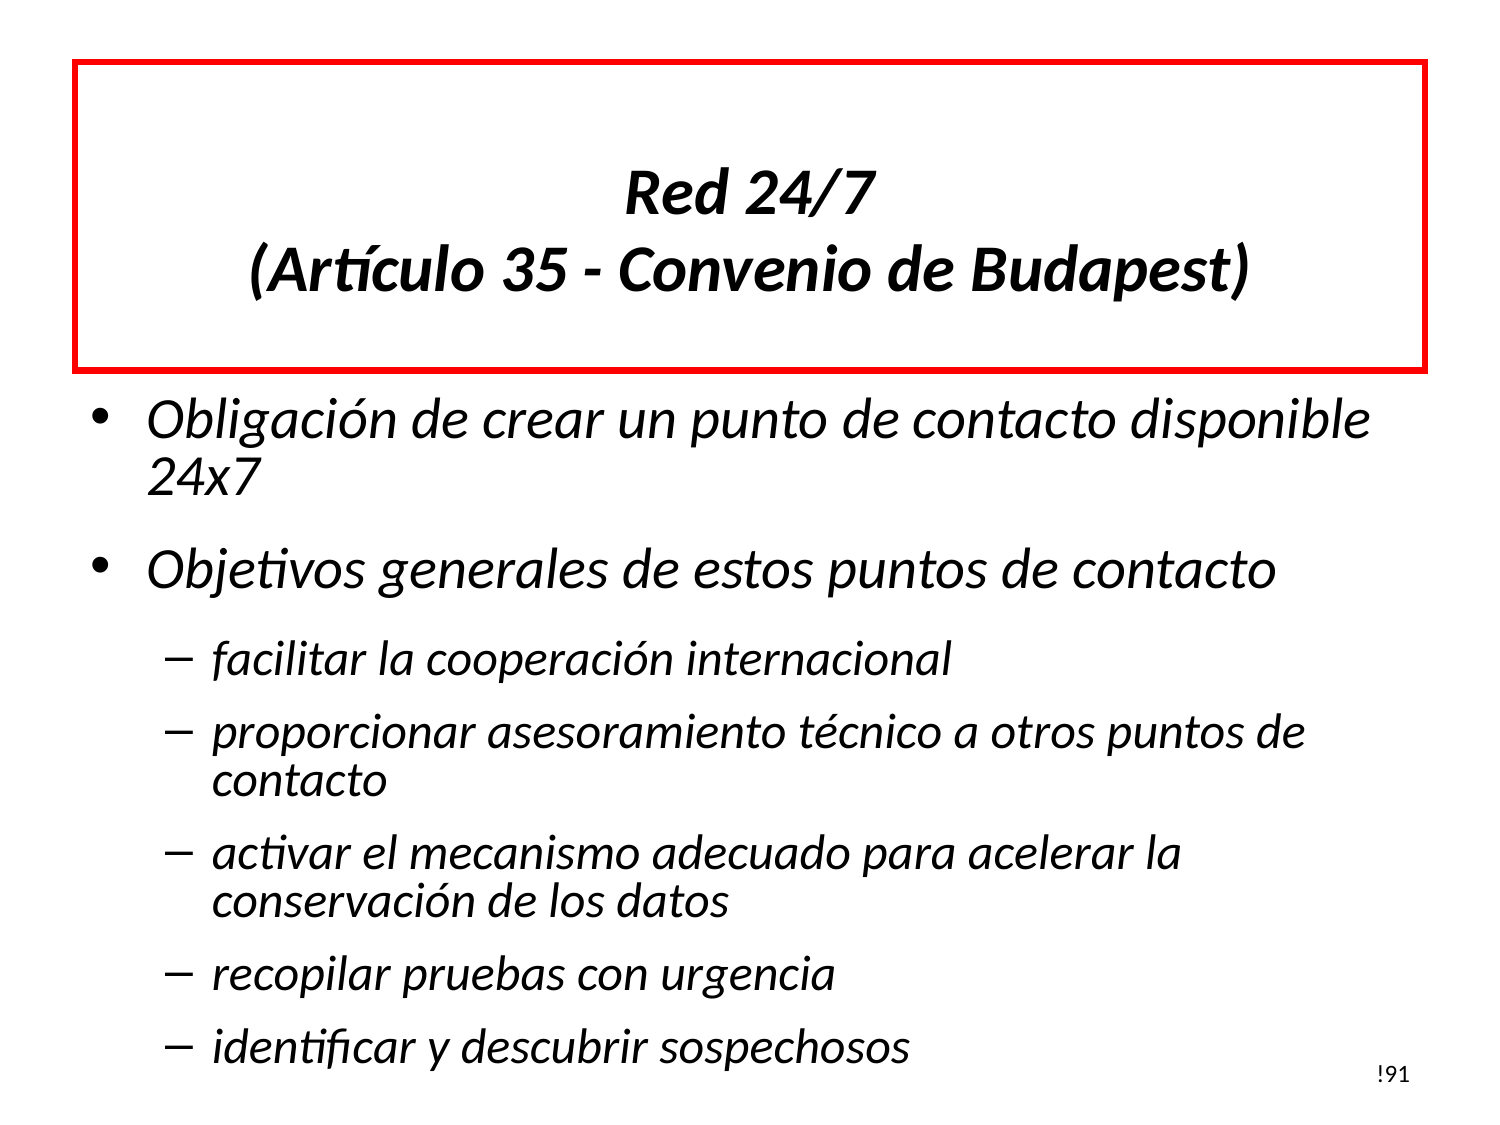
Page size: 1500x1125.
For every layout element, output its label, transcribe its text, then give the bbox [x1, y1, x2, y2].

slide_number !91 [1074, 1042, 1425, 1103]
text_box Red 24/7 (Artículo 35 - Convenio de Budapest) Obligación de crear un punto de contacto disponible 24x7 Objetivos generales de estos puntos de contacto facilitar la cooperación internacional proporcionar asesoramiento técnico a otros puntos de contacto activar el mecanismo adecuado para acelerar la conservación de los datos recopilar pruebas con urgencia identificar y descubrir sospechosos [74, 62, 1425, 371]
